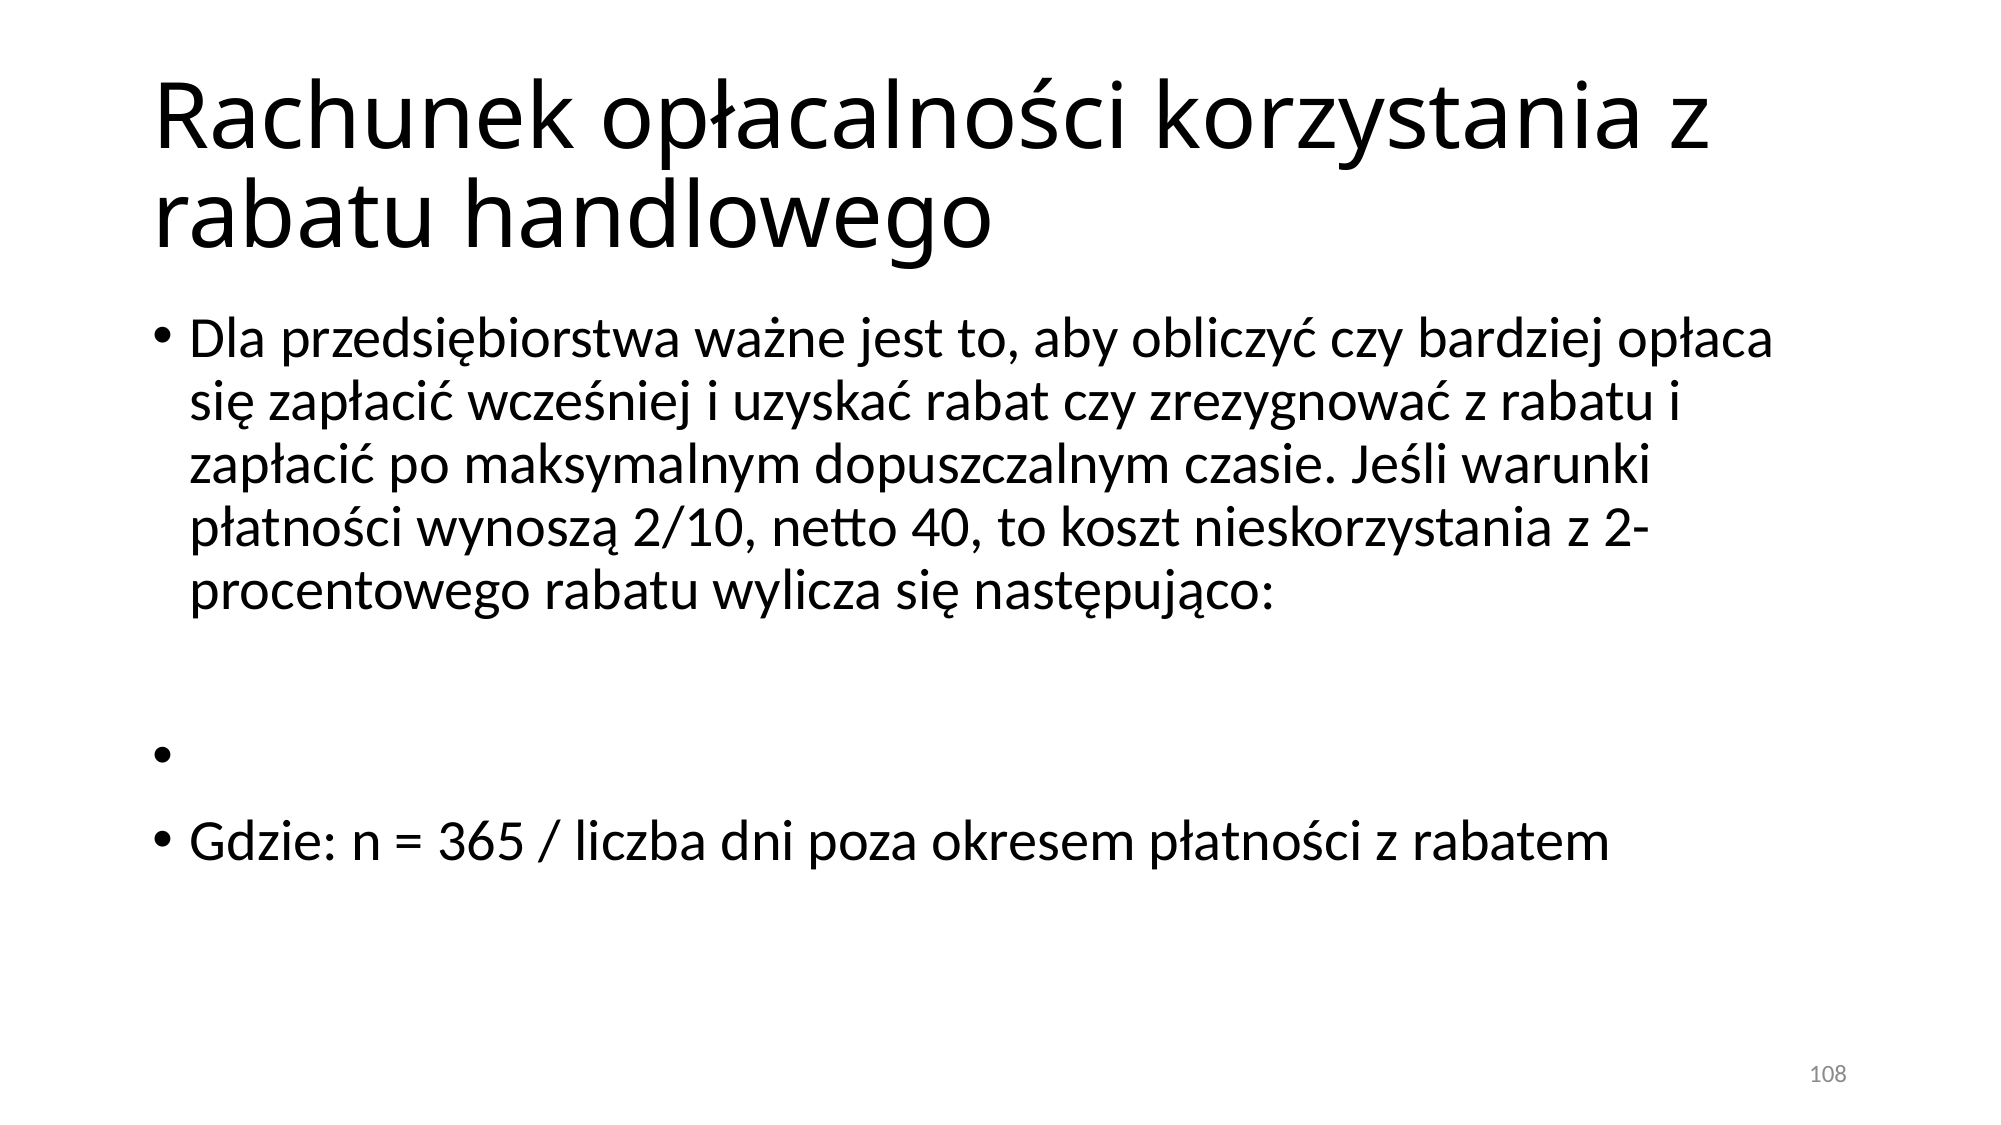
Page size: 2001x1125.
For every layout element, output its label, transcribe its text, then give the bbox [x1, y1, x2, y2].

slide_number 108 [1412, 1042, 1863, 1103]
title Rachunek opłacalności korzystania z rabatu handlowego [137, 59, 1863, 278]
